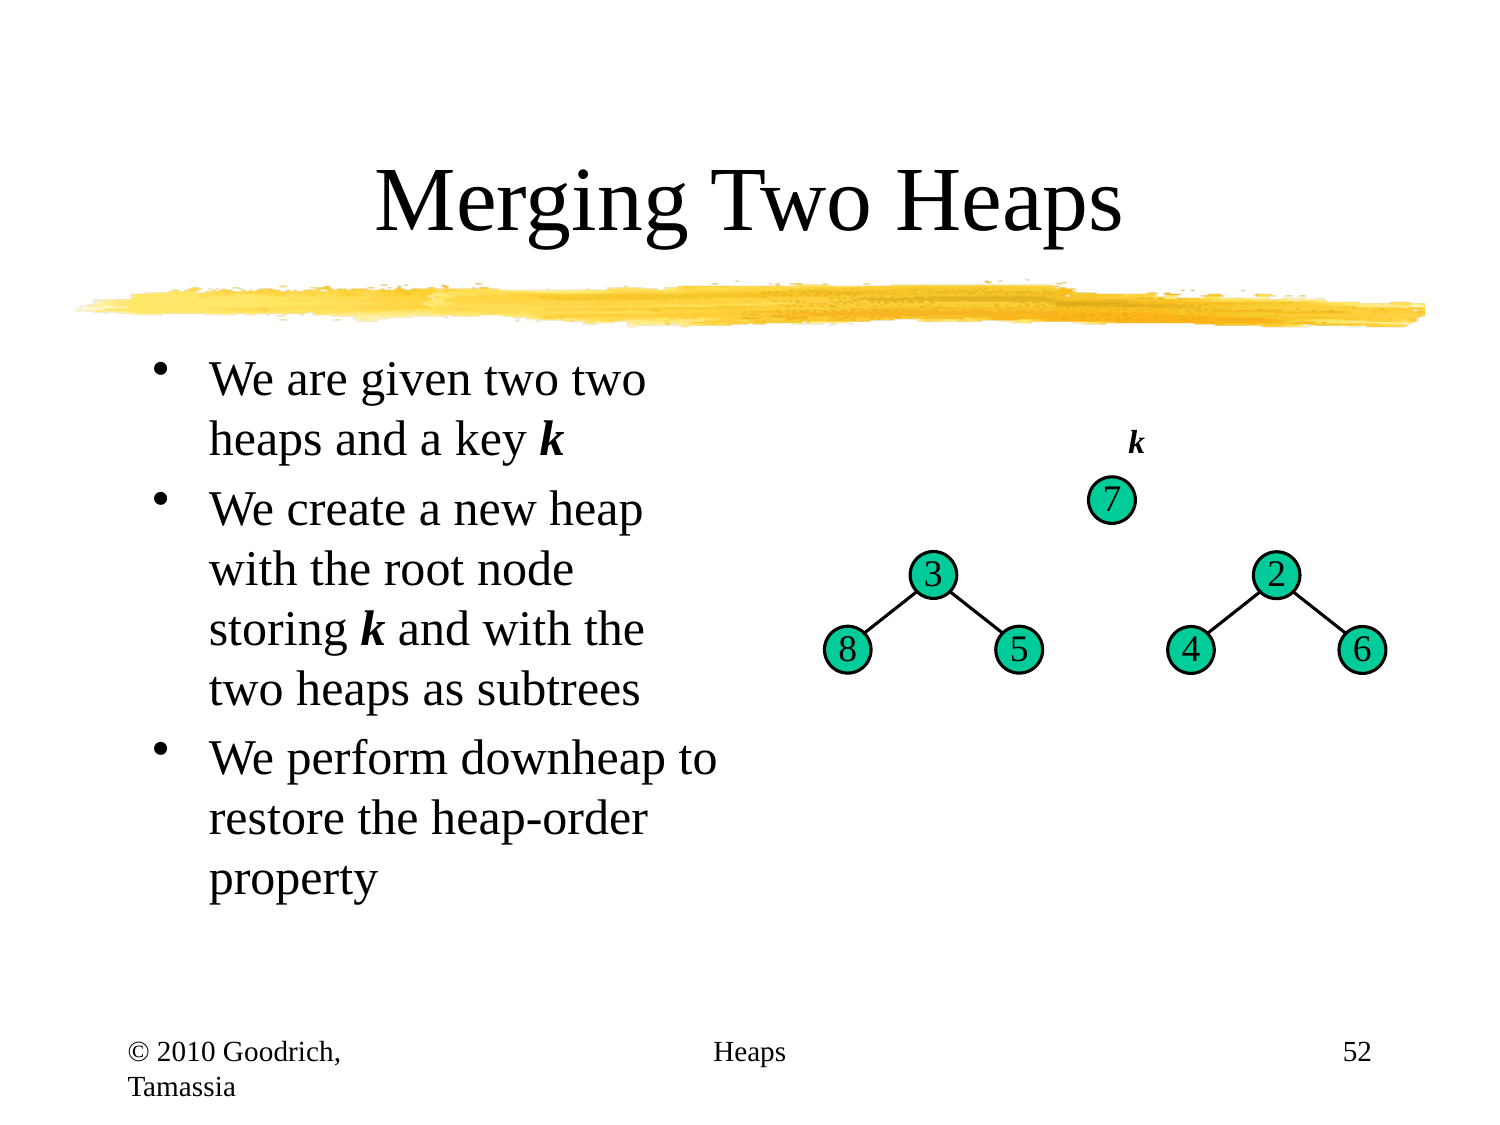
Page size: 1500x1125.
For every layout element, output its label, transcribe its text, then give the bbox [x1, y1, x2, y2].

text_box 4 [1167, 626, 1215, 674]
text_box 6 [1339, 626, 1386, 674]
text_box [1292, 592, 1347, 633]
text_box 2 [1253, 551, 1300, 599]
text_box 5 [995, 626, 1043, 674]
title Merging Two Heaps [112, 99, 1388, 288]
text_box 3 [910, 551, 957, 599]
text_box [864, 592, 918, 633]
text_box k [1113, 412, 1161, 468]
text_box 7 [1088, 476, 1136, 524]
picture [75, 274, 1425, 338]
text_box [949, 592, 1004, 633]
footer Heaps [512, 1024, 988, 1101]
slide_number © 2010 Goodrich, Tamassia [112, 1024, 426, 1101]
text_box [1207, 592, 1261, 633]
slide_number 52 [1074, 1024, 1388, 1101]
text_box 8 [824, 626, 872, 674]
list We are given two two heaps and a key k We create a new heap with the root node storing k and with the two heaps as subtrees We perform downheap to restore the heap-order property [137, 337, 738, 1013]
